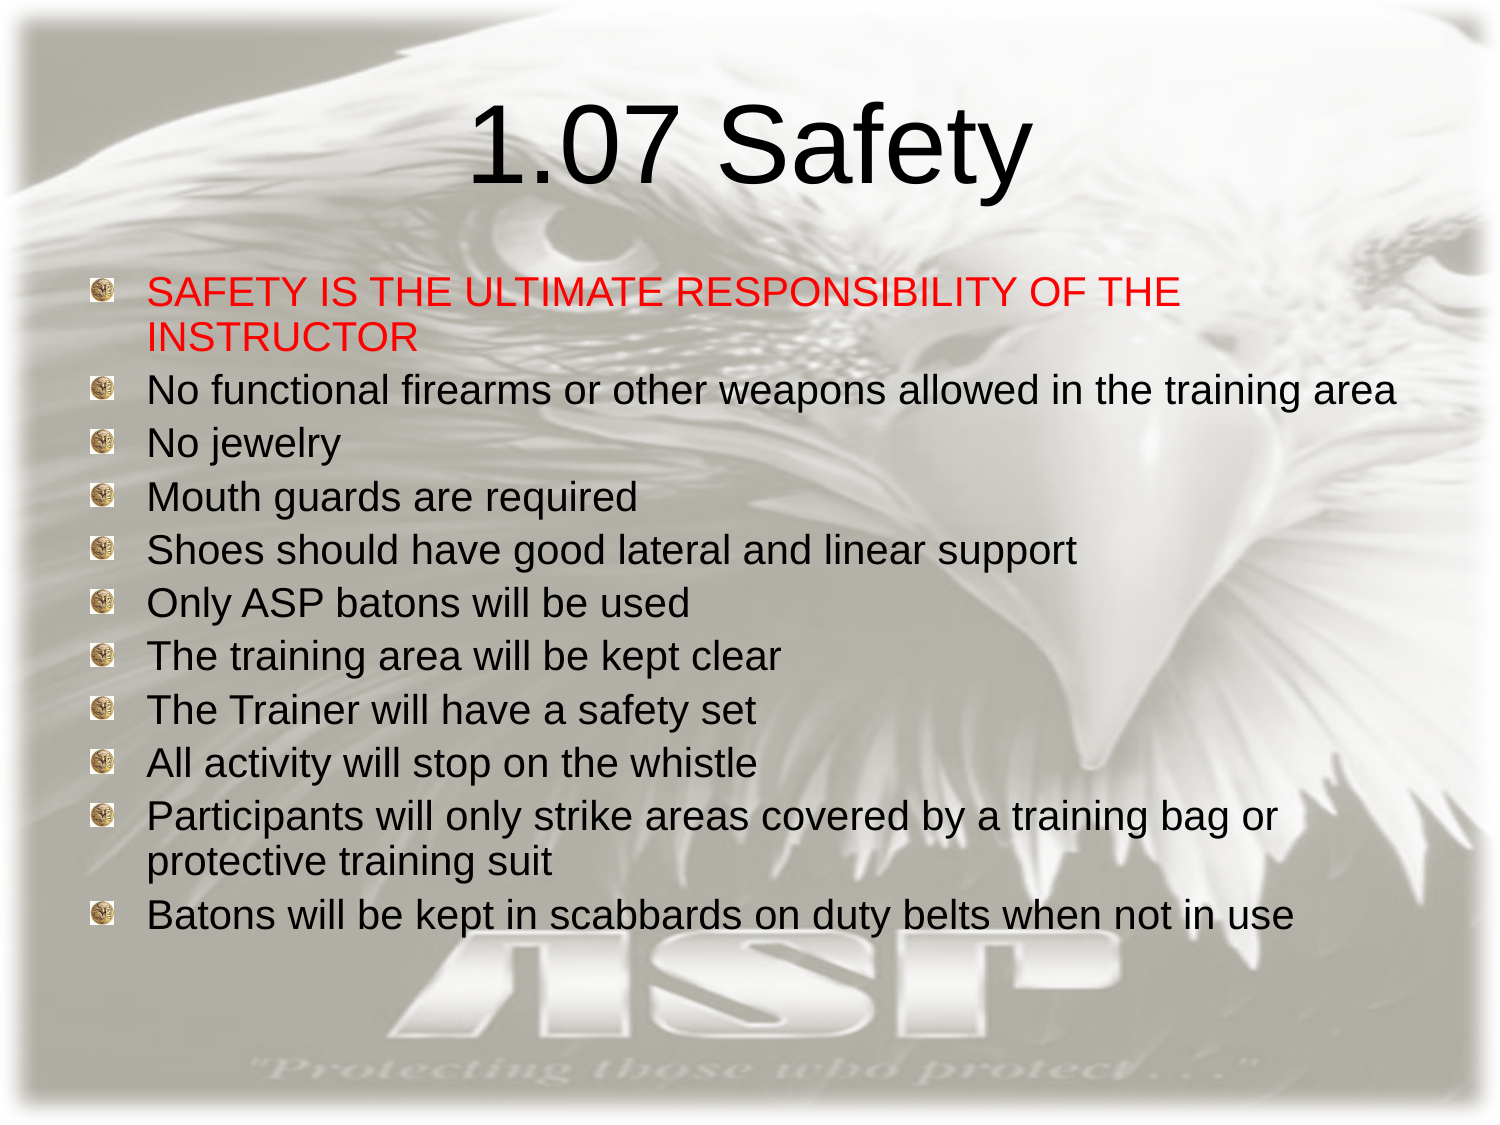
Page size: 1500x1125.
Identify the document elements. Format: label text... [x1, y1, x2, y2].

list SAFETY IS THE ULTIMATE RESPONSIBILITY OF THE INSTRUCTOR No functional firearms or other weapons allowed in the training area No jewelry Mouth guards are required Shoes should have good lateral and linear support Only ASP batons will be used The training area will be kept clear The Trainer will have a safety set All activity will stop on the whistle Participants will only strike areas covered by a training bag or protective training suit Batons will be kept in scabbards on duty belts when not in use [75, 262, 1425, 1005]
picture [90, 643, 114, 667]
picture [90, 901, 114, 925]
picture [90, 278, 114, 302]
picture [90, 589, 114, 614]
picture [90, 696, 114, 720]
picture [90, 749, 114, 774]
picture [90, 803, 114, 827]
picture [90, 429, 114, 454]
picture [90, 376, 114, 400]
picture [90, 536, 114, 560]
picture [90, 483, 114, 507]
title 1.07 Safety [75, 45, 1425, 233]
